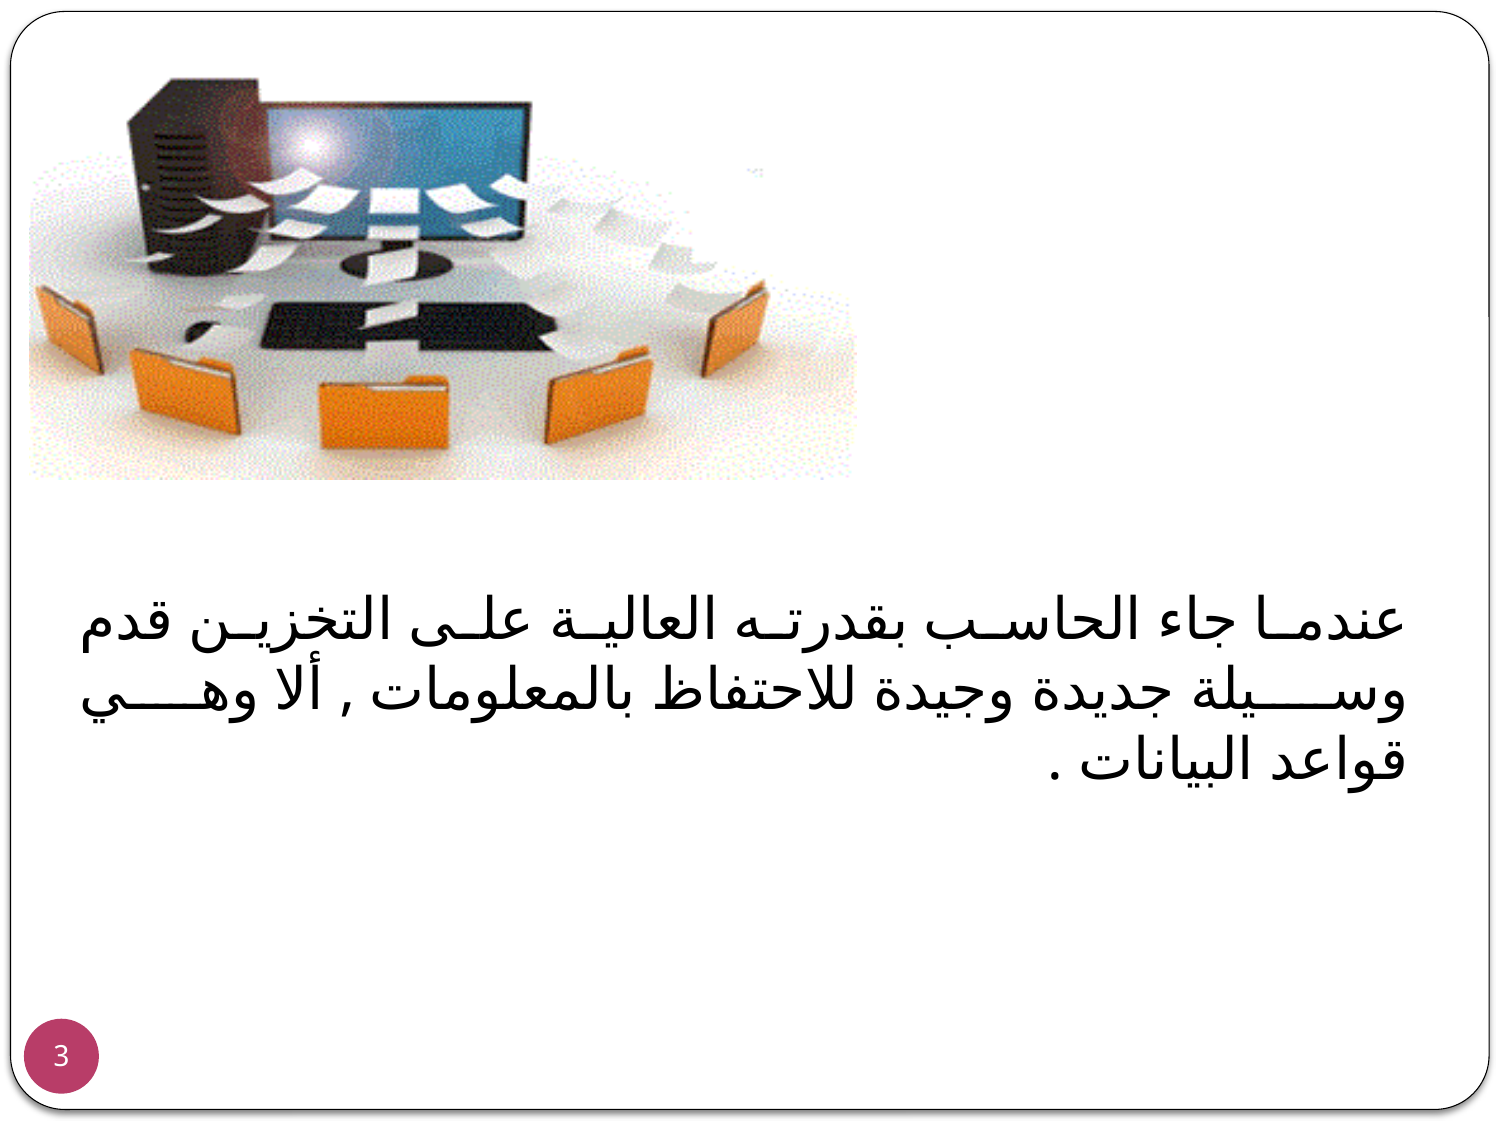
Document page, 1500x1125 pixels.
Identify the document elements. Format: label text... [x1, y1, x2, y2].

slide_number 3 [23, 1018, 99, 1094]
list عندما جاء الحاسب بقدرته العالية على التخزين قدم وسيلة جديدة وجيدة للاحتفاظ بالمعلومات , ألا وهي قواعد البيانات . [64, 574, 1424, 846]
picture [29, 30, 857, 481]
